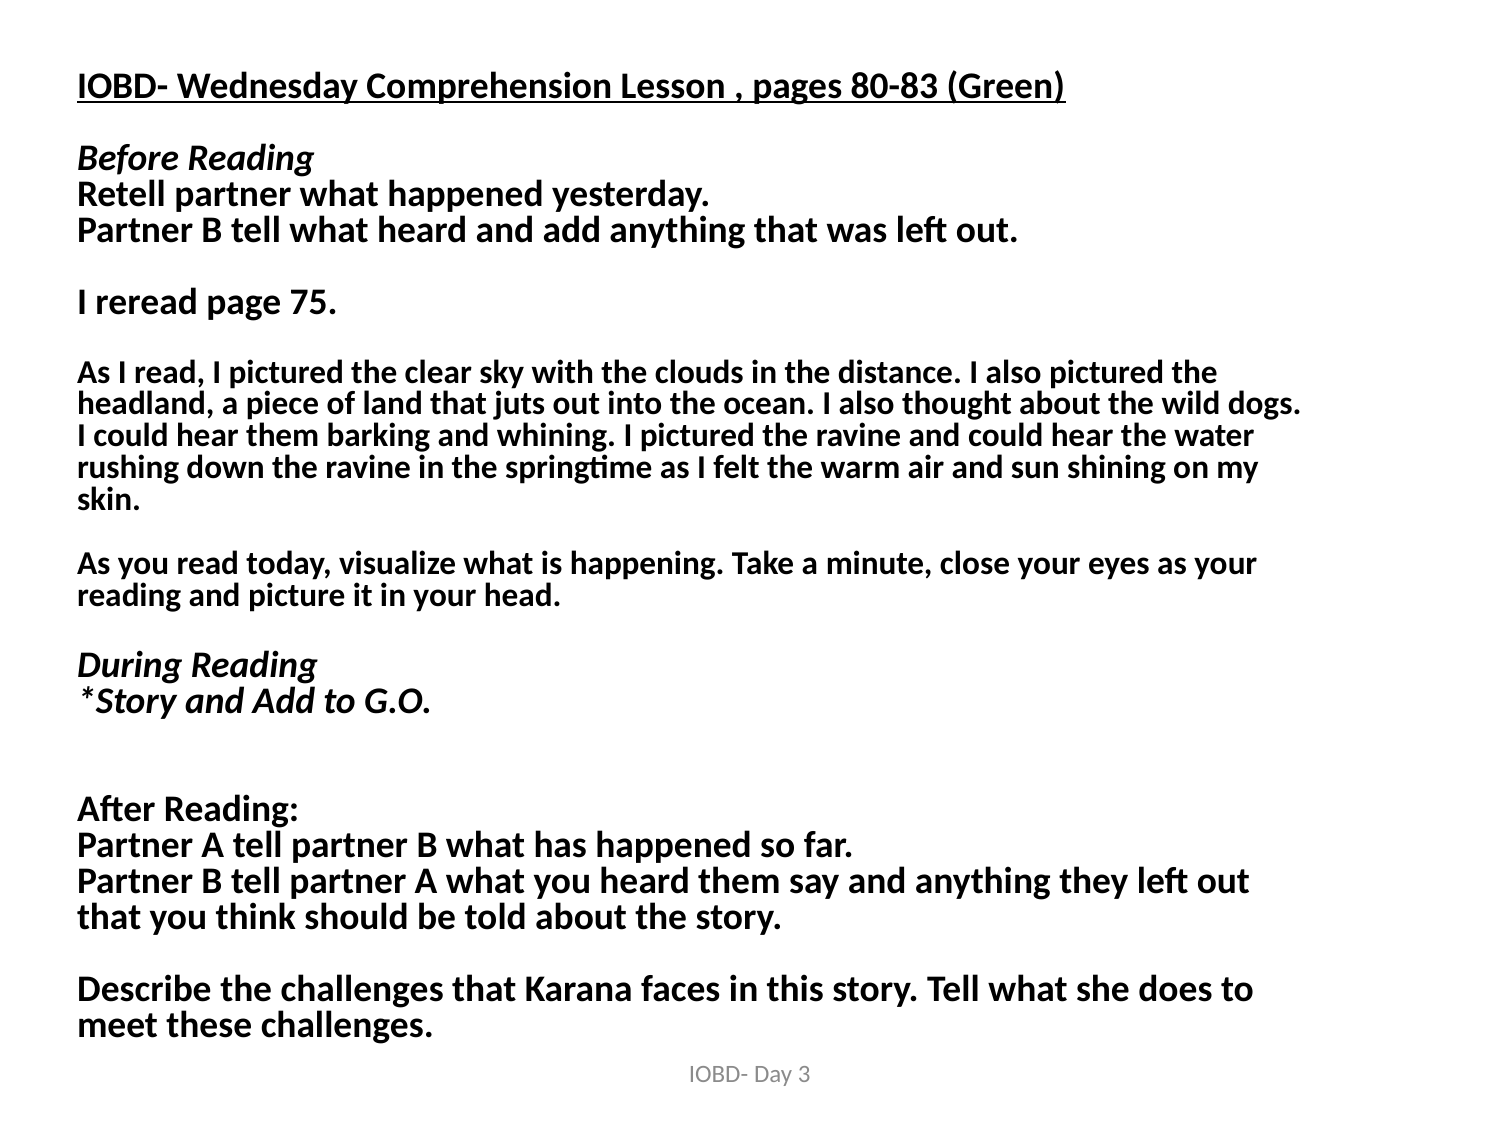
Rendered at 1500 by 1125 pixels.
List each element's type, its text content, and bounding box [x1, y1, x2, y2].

text_box IOBD- Wednesday Comprehension Lesson , pages 80-83 (Green) Before Reading Retell partner what happened yesterday. Partner B tell what heard and add anything that was left out. I reread page 75. As I read, I pictured the clear sky with the clouds in the distance. I also pictured the headland, a piece of land that juts out into the ocean. I also thought about the wild dogs. I could hear them barking and whining. I pictured the ravine and could hear the water rushing down the ravine in the springtime as I felt the warm air and sun shining on my skin. As you read today, visualize what is happening. Take a minute, close your eyes as your reading and picture it in your head. During Reading *Story and Add to G.O. After Reading: Partner A tell partner B what has happened so far. Partner B tell partner A what you heard them say and anything they left out that you think should be told about the story. Describe the challenges that Karana faces in this story. Tell what she does to meet these challenges. [62, 62, 1325, 1052]
footer IOBD- Day 3 [512, 1052, 988, 1103]
